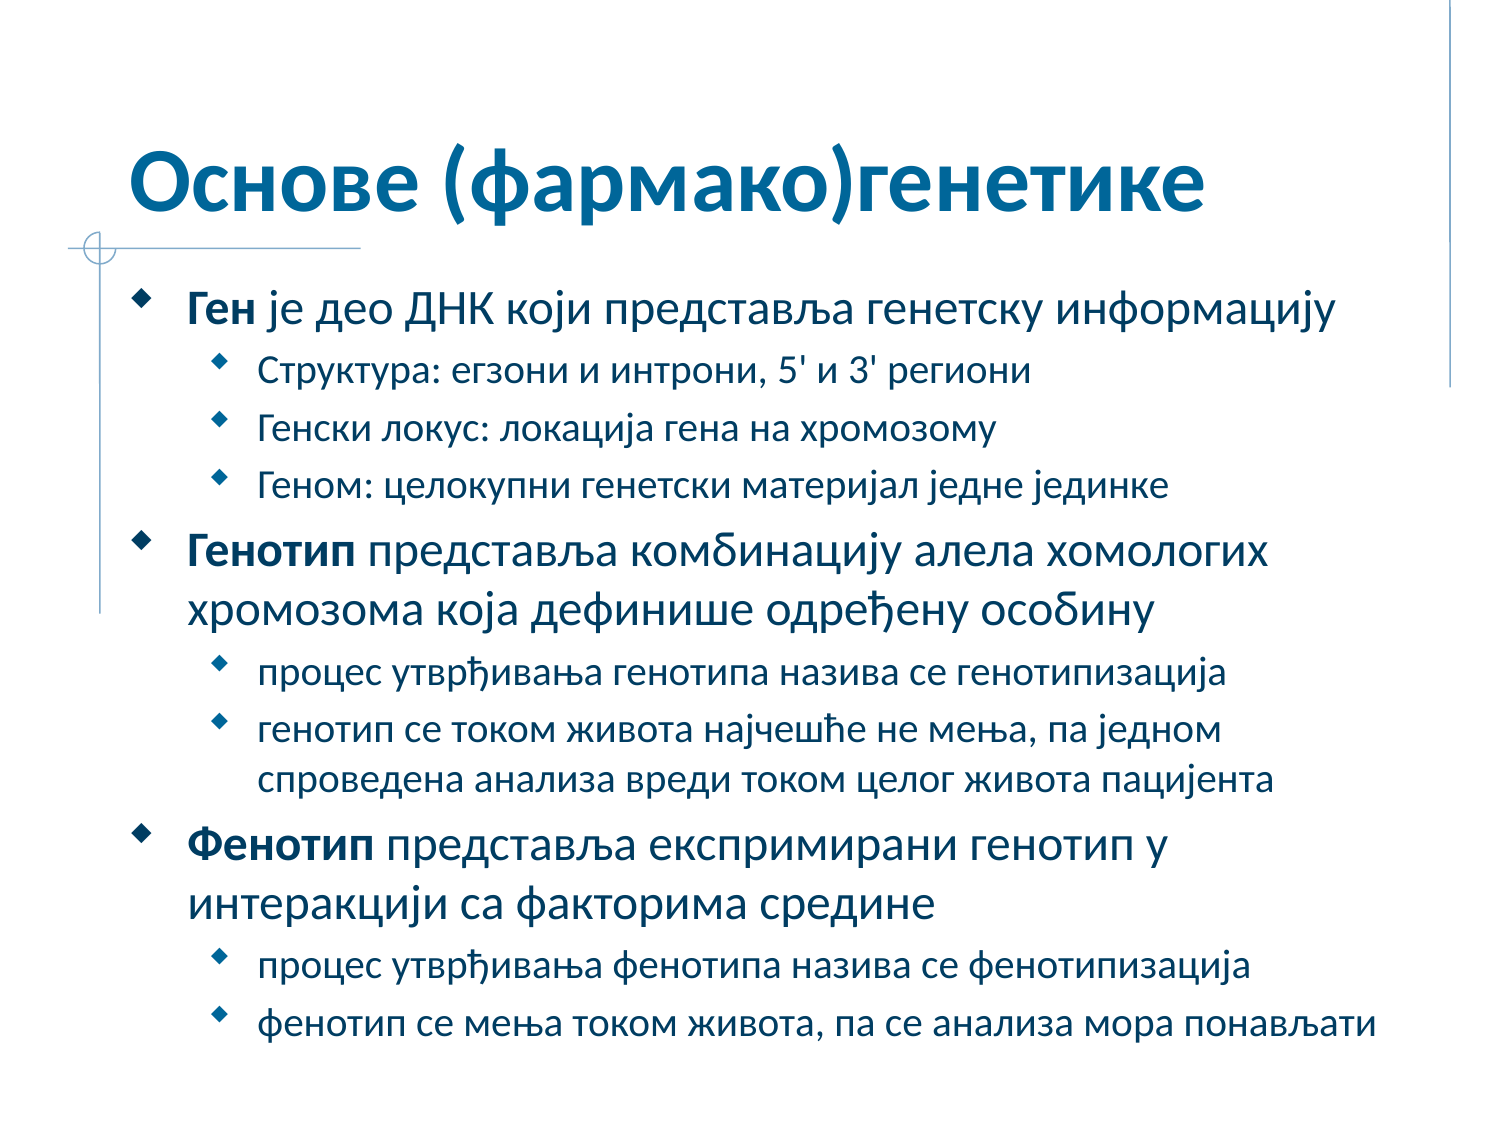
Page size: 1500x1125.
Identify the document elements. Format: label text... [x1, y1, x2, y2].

title Основе (фармако)генетике [113, 49, 1436, 238]
list Ген је део ДНК који представља генетску информацију Структура: егзони и интрони, 5' и 3' региони Генски локус: локација гена на хромозому Геном: целокупни генетски материјал једне јединке Генотип представља комбинацију алела хомологих хромозома која дефинише одређену особину процес утврђивања генотипа назива се генотипизација генотип се током живота најчешће не мења, па једном спроведена анализа вреди током целог живота пацијента Фенотип представља експримирани генотип у интеракцији са факторима средине процес утврђивања фенотипа назива се фенотипизација фенотип се мења током живота, па се анализа мора понављати [111, 266, 1436, 1059]
